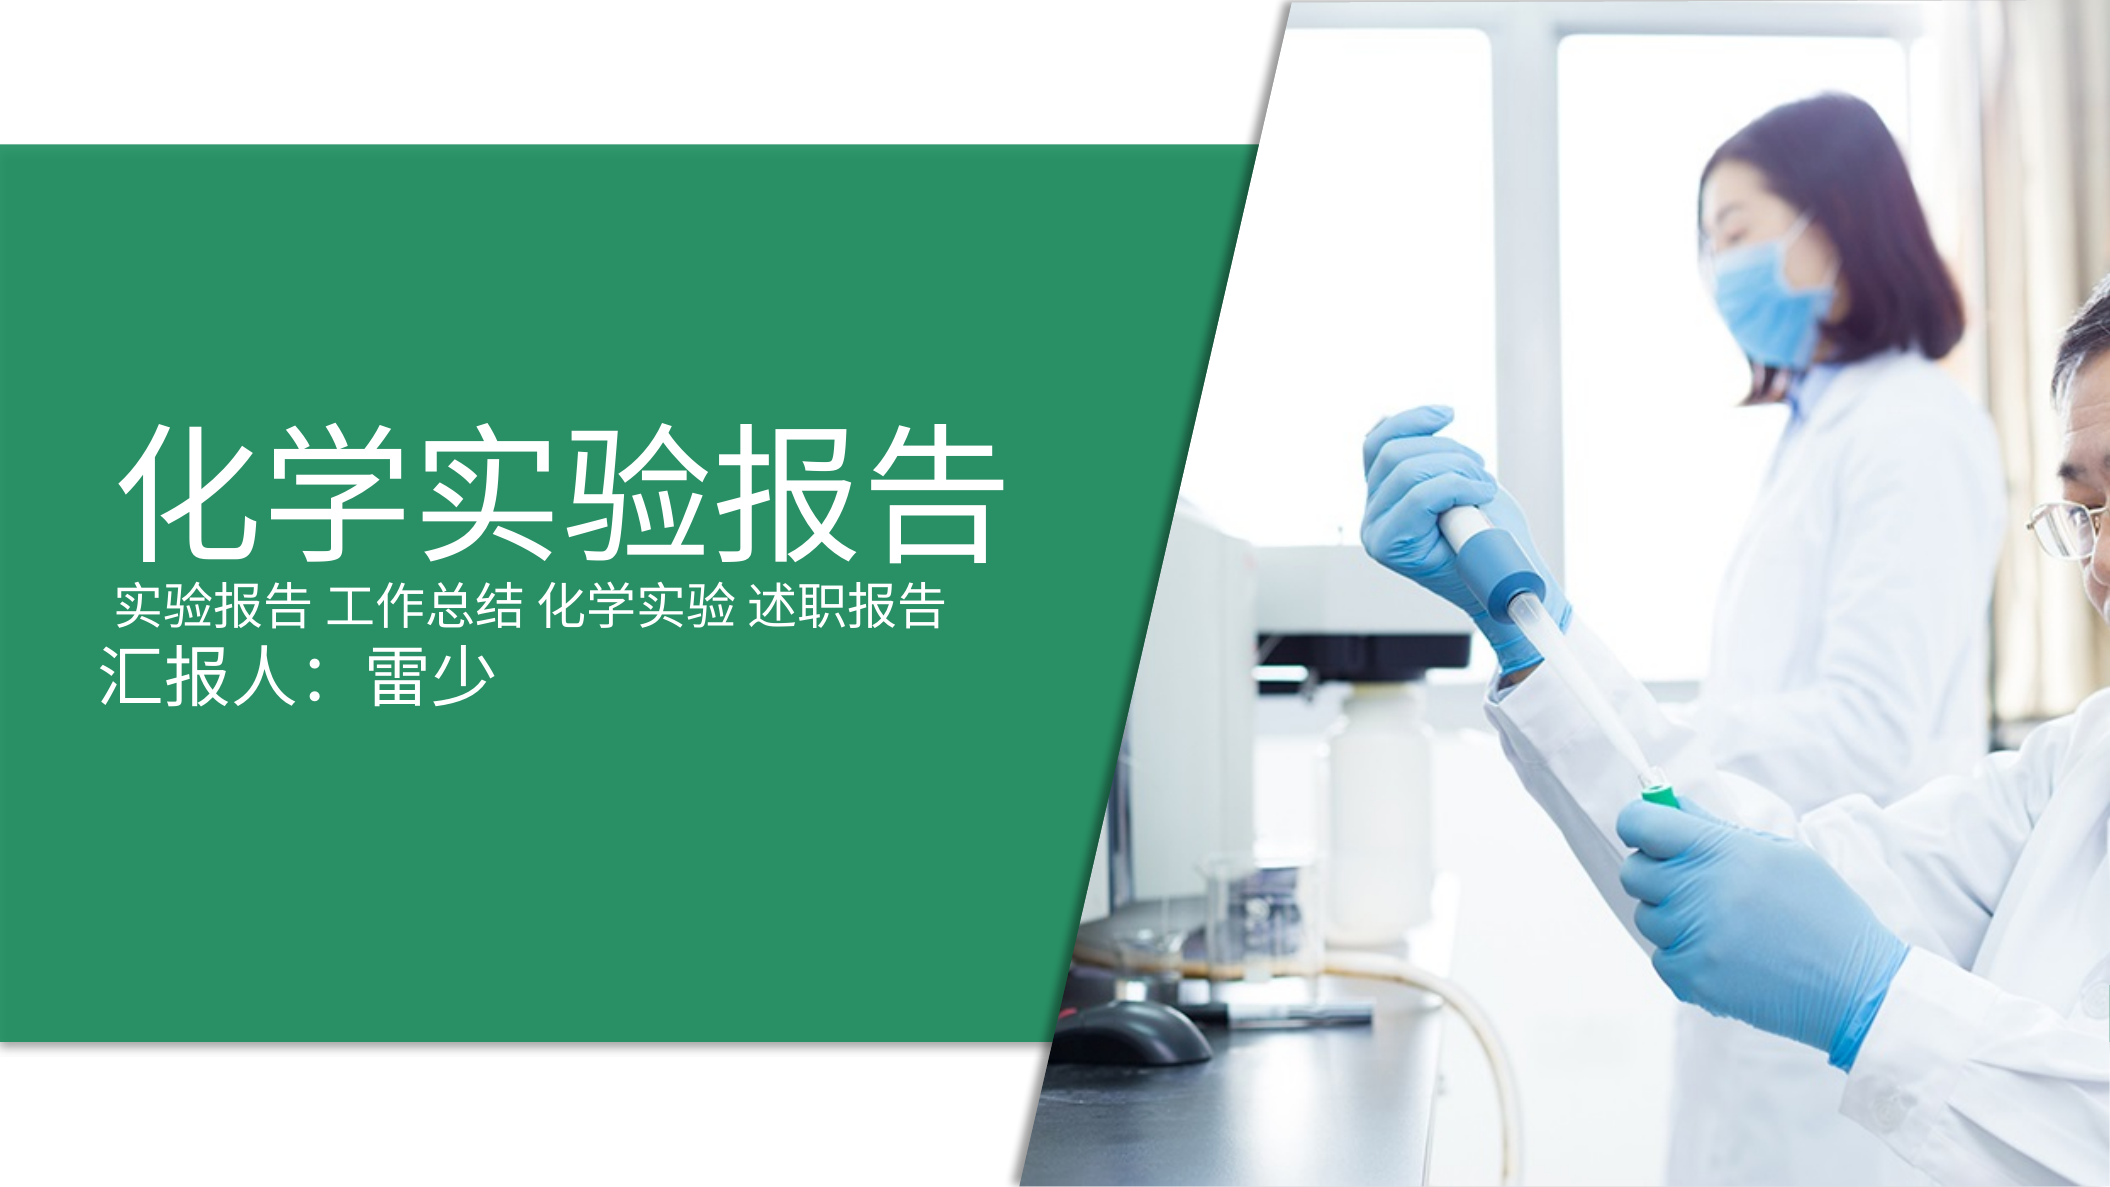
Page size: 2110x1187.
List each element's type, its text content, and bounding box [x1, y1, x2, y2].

text_box 汇报人：雷少 [97, 634, 689, 715]
text_box 化学实验报告 [97, 393, 1028, 589]
text_box 实验报告 工作总结 化学实验 述职报告 [97, 566, 996, 643]
text_box [0, 143, 1245, 1043]
text_box [1018, 0, 2110, 1187]
